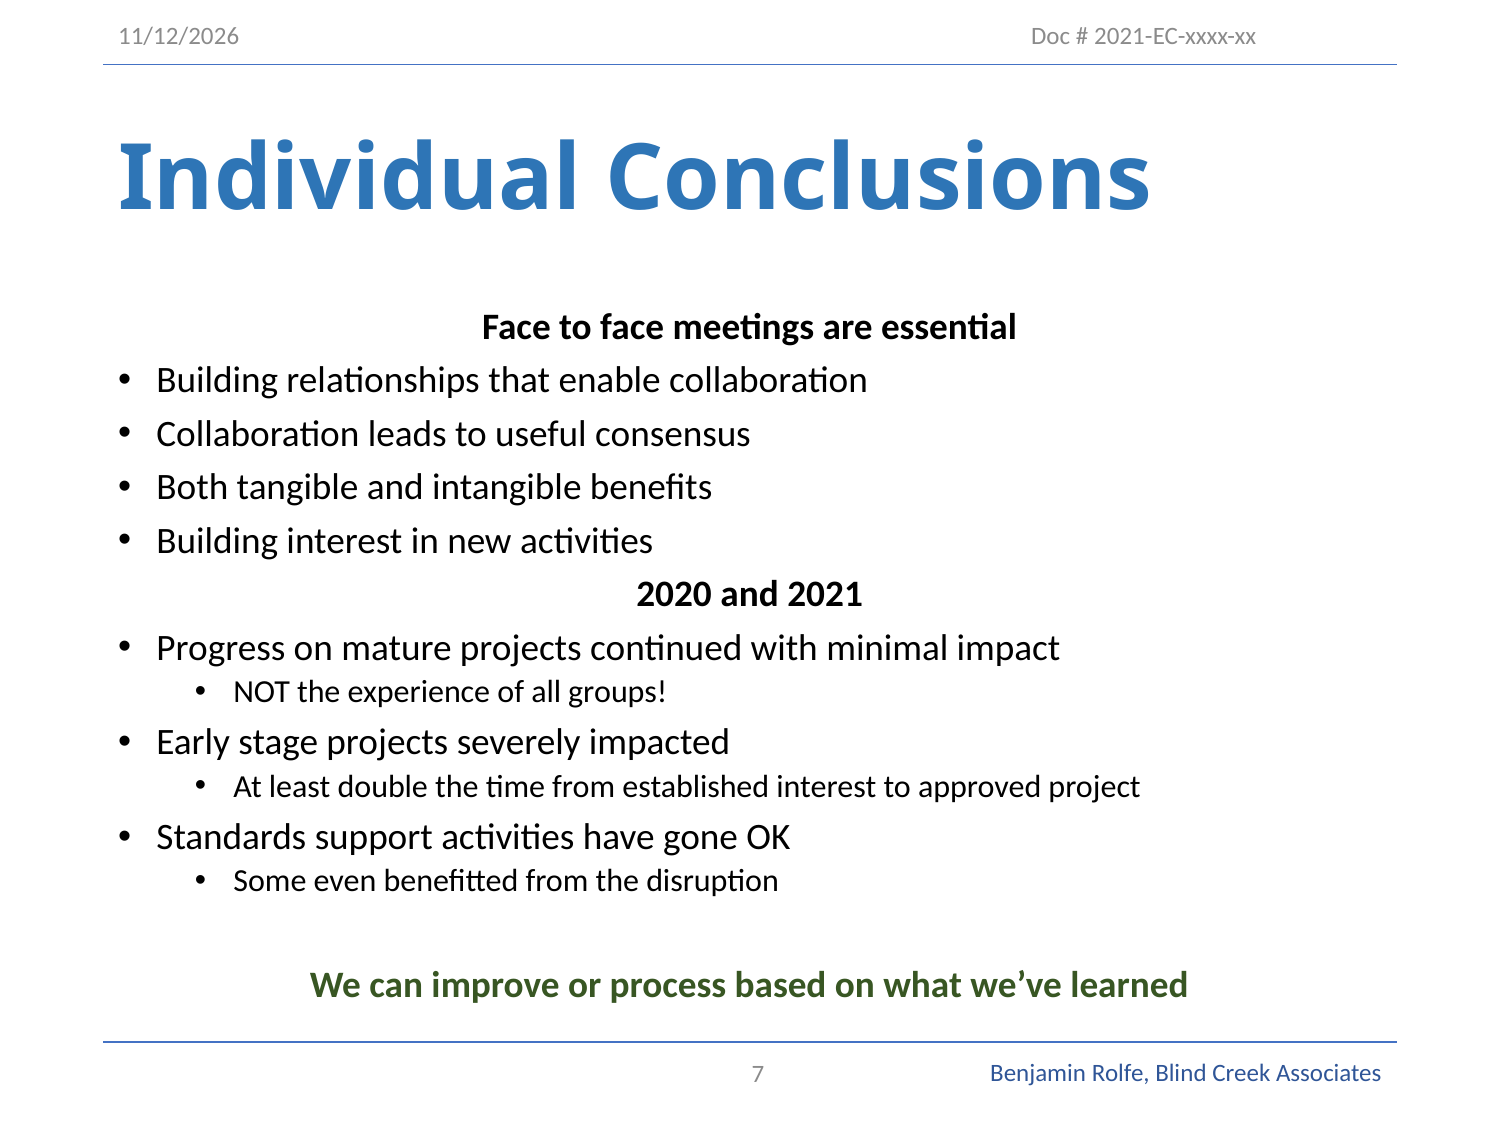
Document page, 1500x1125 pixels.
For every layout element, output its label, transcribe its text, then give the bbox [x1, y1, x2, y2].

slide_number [103, 4, 441, 65]
title Individual Conclusions [103, 70, 1397, 289]
footer Doc # 2021-EC-xxxx-xx [890, 4, 1397, 65]
slide_number 7 [589, 1042, 927, 1103]
list Face to face meetings are essential Building relationships that enable collaboration Collaboration leads to useful consensus Both tangible and intangible benefits Building interest in new activities 2020 and 2021 Progress on mature projects continued with minimal impact NOT the experience of all groups! Early stage projects severely impacted At least double the time from established interest to approved project Standards support activities have gone OK Some even benefitted from the disruption We can improve or process based on what we’ve learned [103, 299, 1397, 1014]
